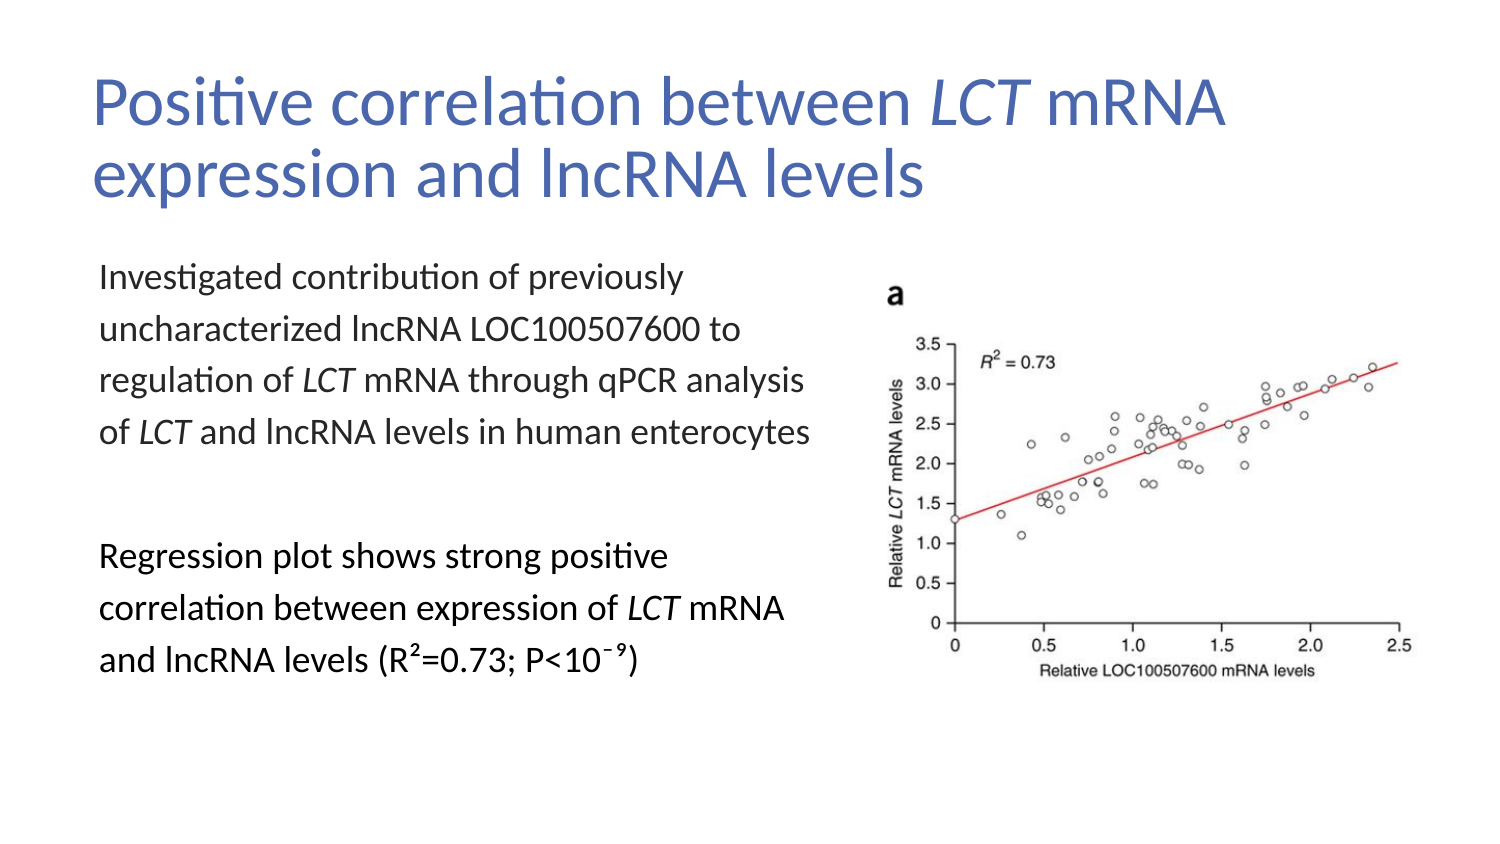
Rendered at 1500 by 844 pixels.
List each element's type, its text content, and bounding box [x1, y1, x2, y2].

title Positive correlation between LCT mRNA expression and lncRNA levels [80, 61, 1407, 219]
list Investigated contribution of previously uncharacterized lncRNA LOC100507600 to regulation of LCT mRNA through qPCR analysis of LCT and lncRNA levels in human enterocytes Regression plot shows strong positive correlation between expression of LCT mRNA and lncRNA levels (R²=0.73; P<10⁻⁹) [87, 239, 837, 733]
picture [856, 265, 1420, 693]
